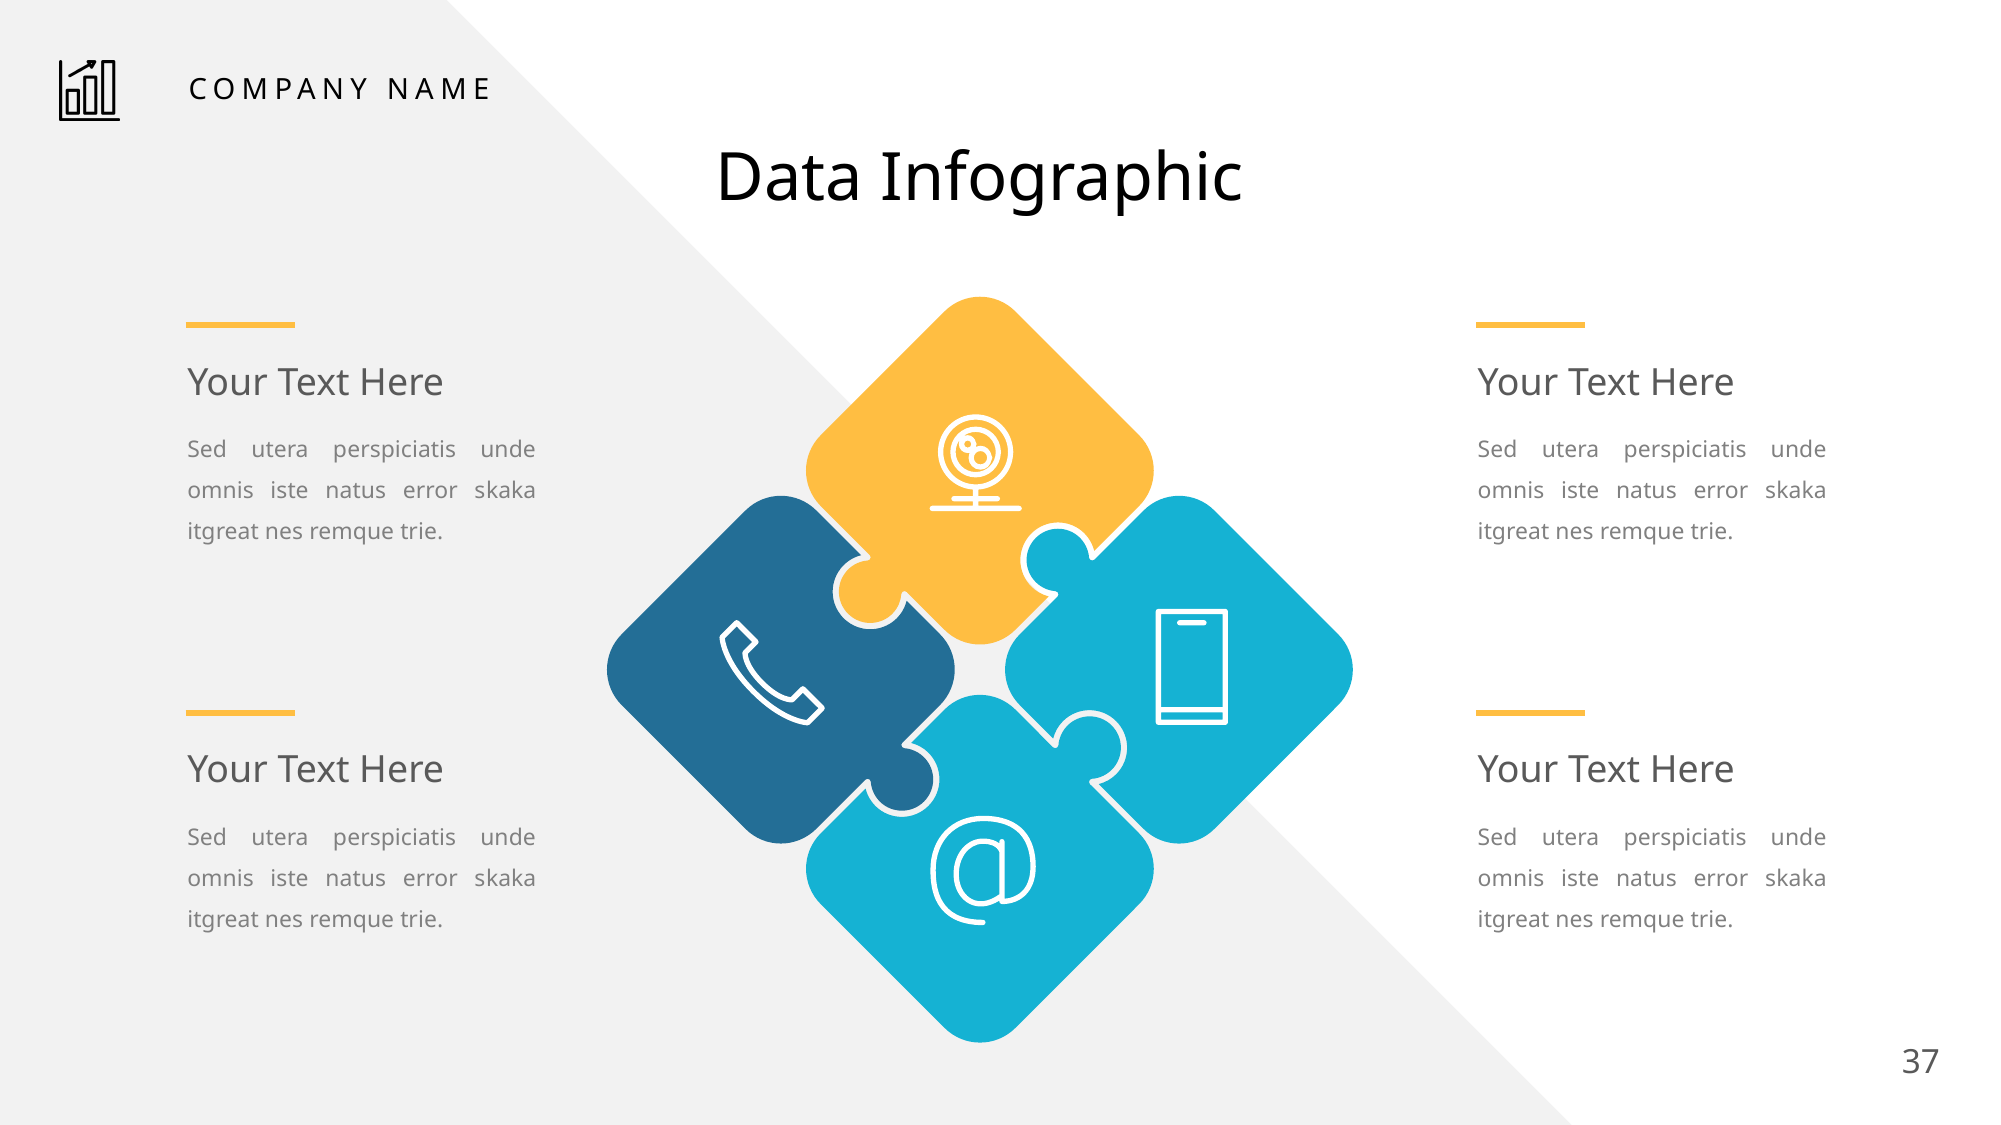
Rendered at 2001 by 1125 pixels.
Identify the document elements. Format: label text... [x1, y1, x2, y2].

text_box [930, 815, 1036, 926]
picture [59, 60, 120, 121]
text_box Sed utera perspiciatis unde omnis iste natus error skaka itgreat nes remque trie. [1462, 413, 1842, 552]
text_box [1005, 495, 1353, 844]
text_box [719, 620, 825, 726]
text_box Sed utera perspiciatis unde omnis iste natus error skaka itgreat nes remque trie. [172, 413, 552, 552]
text_box COMPANY NAME [173, 63, 638, 113]
text_box Your Text Here [1462, 350, 1842, 410]
text_box [929, 414, 1022, 512]
text_box [1155, 608, 1228, 725]
text_box [805, 296, 1154, 645]
text_box Your Text Here [172, 738, 552, 798]
text_box Sed utera perspiciatis unde omnis iste natus error skaka itgreat nes remque trie. [172, 801, 552, 940]
text_box [606, 495, 955, 844]
text_box Your Text Here [172, 350, 552, 410]
text_box Data Infographic [632, 126, 1328, 221]
text_box [806, 694, 1154, 1043]
text_box Sed utera perspiciatis unde omnis iste natus error skaka itgreat nes remque trie. [1462, 801, 1842, 940]
text_box Your Text Here [1462, 738, 1842, 798]
